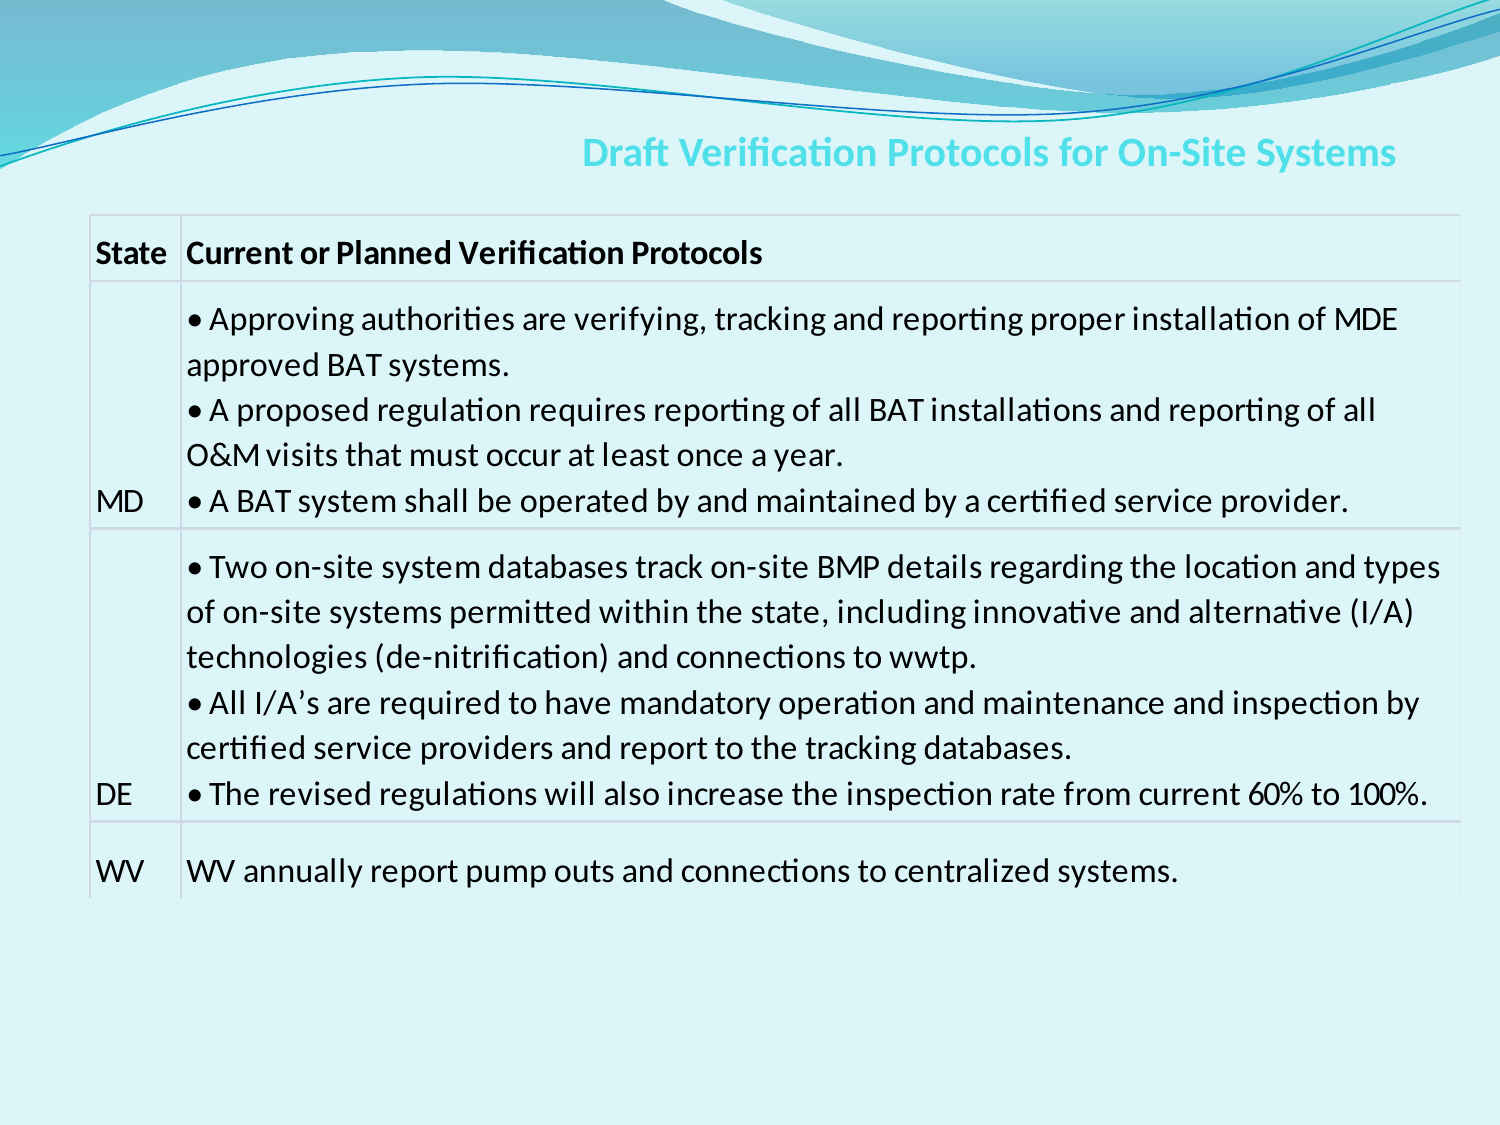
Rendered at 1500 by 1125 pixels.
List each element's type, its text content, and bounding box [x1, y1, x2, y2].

title Draft Verification Protocols for On-Site Systems [125, 83, 1400, 175]
picture [88, 214, 1463, 901]
